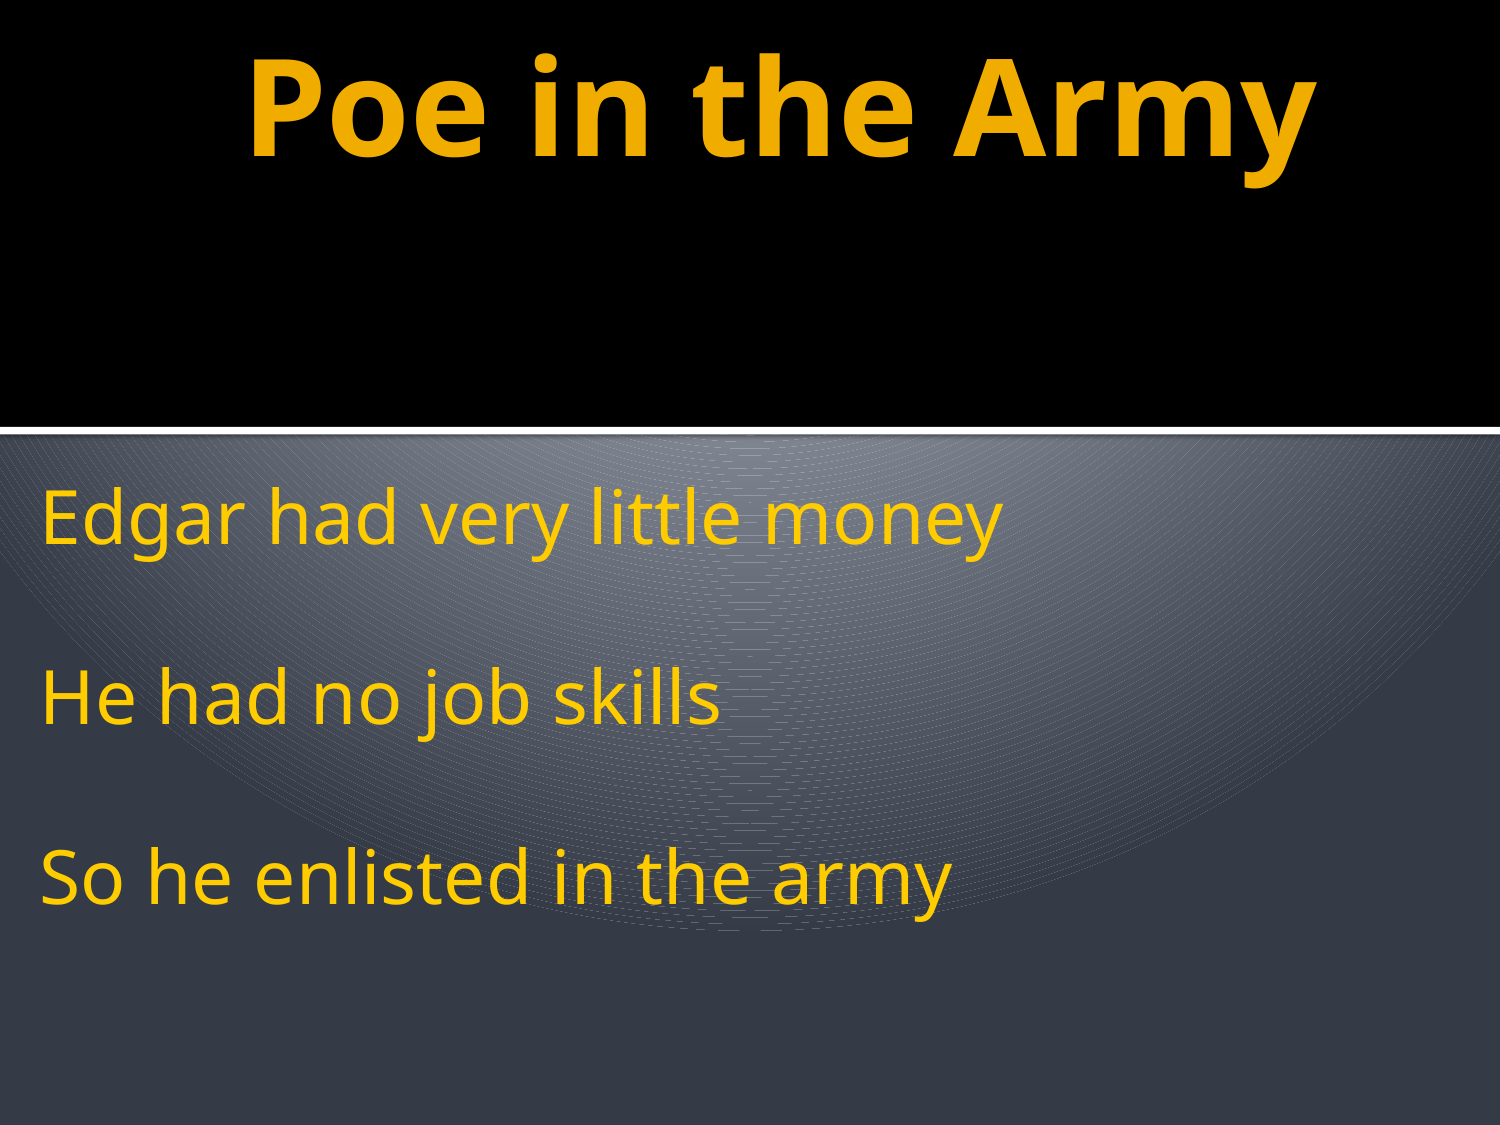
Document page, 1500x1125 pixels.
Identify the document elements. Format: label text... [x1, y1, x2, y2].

title Poe in the Army [123, 19, 1438, 288]
text_box Edgar had very little money He had no job skills So he enlisted in the army [24, 462, 1475, 928]
